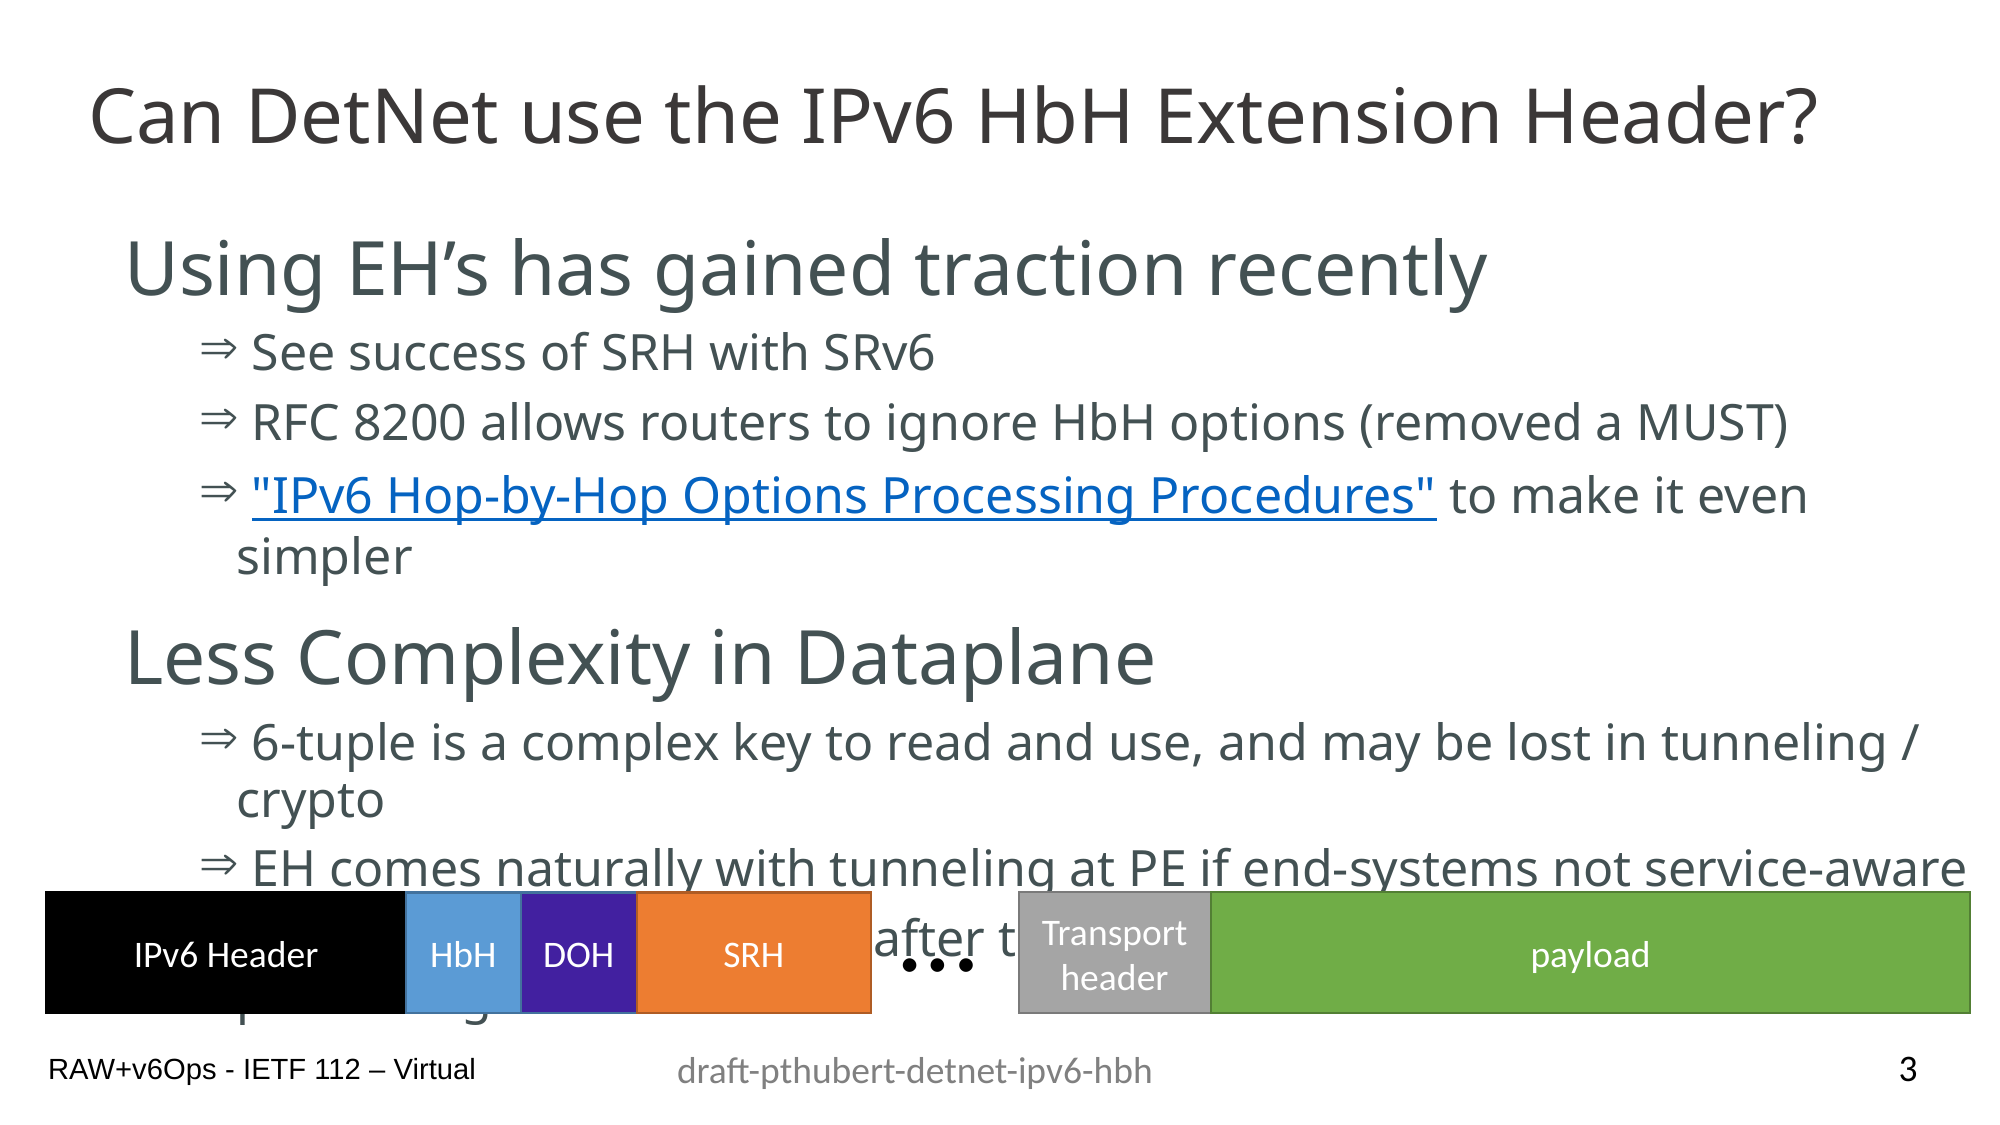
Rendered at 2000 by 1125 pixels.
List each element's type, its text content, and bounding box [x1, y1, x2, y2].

footer draft-pthubert-detnet-ipv6-hbh [662, 1038, 1338, 1099]
text_box HbH [405, 891, 522, 1014]
slide_number 3 [1482, 1036, 1933, 1097]
text_box IPv6 Header [45, 891, 405, 1014]
text_box payload [1210, 891, 1971, 1014]
text_box Transport header [1018, 891, 1210, 1014]
list Using EH’s has gained traction recently See success of SRH with SRv6 RFC 8200 allows routers to ignore HbH options (removed a MUST) "IPv6 Hop-by-Hop Options Processing Procedures" to make it even simpler Less Complexity in Dataplane 6-tuple is a complex key to read and use, and may be lost in tunneling / crypto EH comes naturally with tunneling at PE if end-systems not service-aware The HbH EH is always first after the IPv6 Header: simpler P4 / ASIC processing [112, 185, 2000, 972]
text_box … [884, 851, 993, 1002]
text_box SRH [636, 891, 872, 1014]
text_box DOH [522, 891, 636, 1014]
title Can DetNet use the IPv6 HbH Extension Header? [73, 53, 1950, 191]
